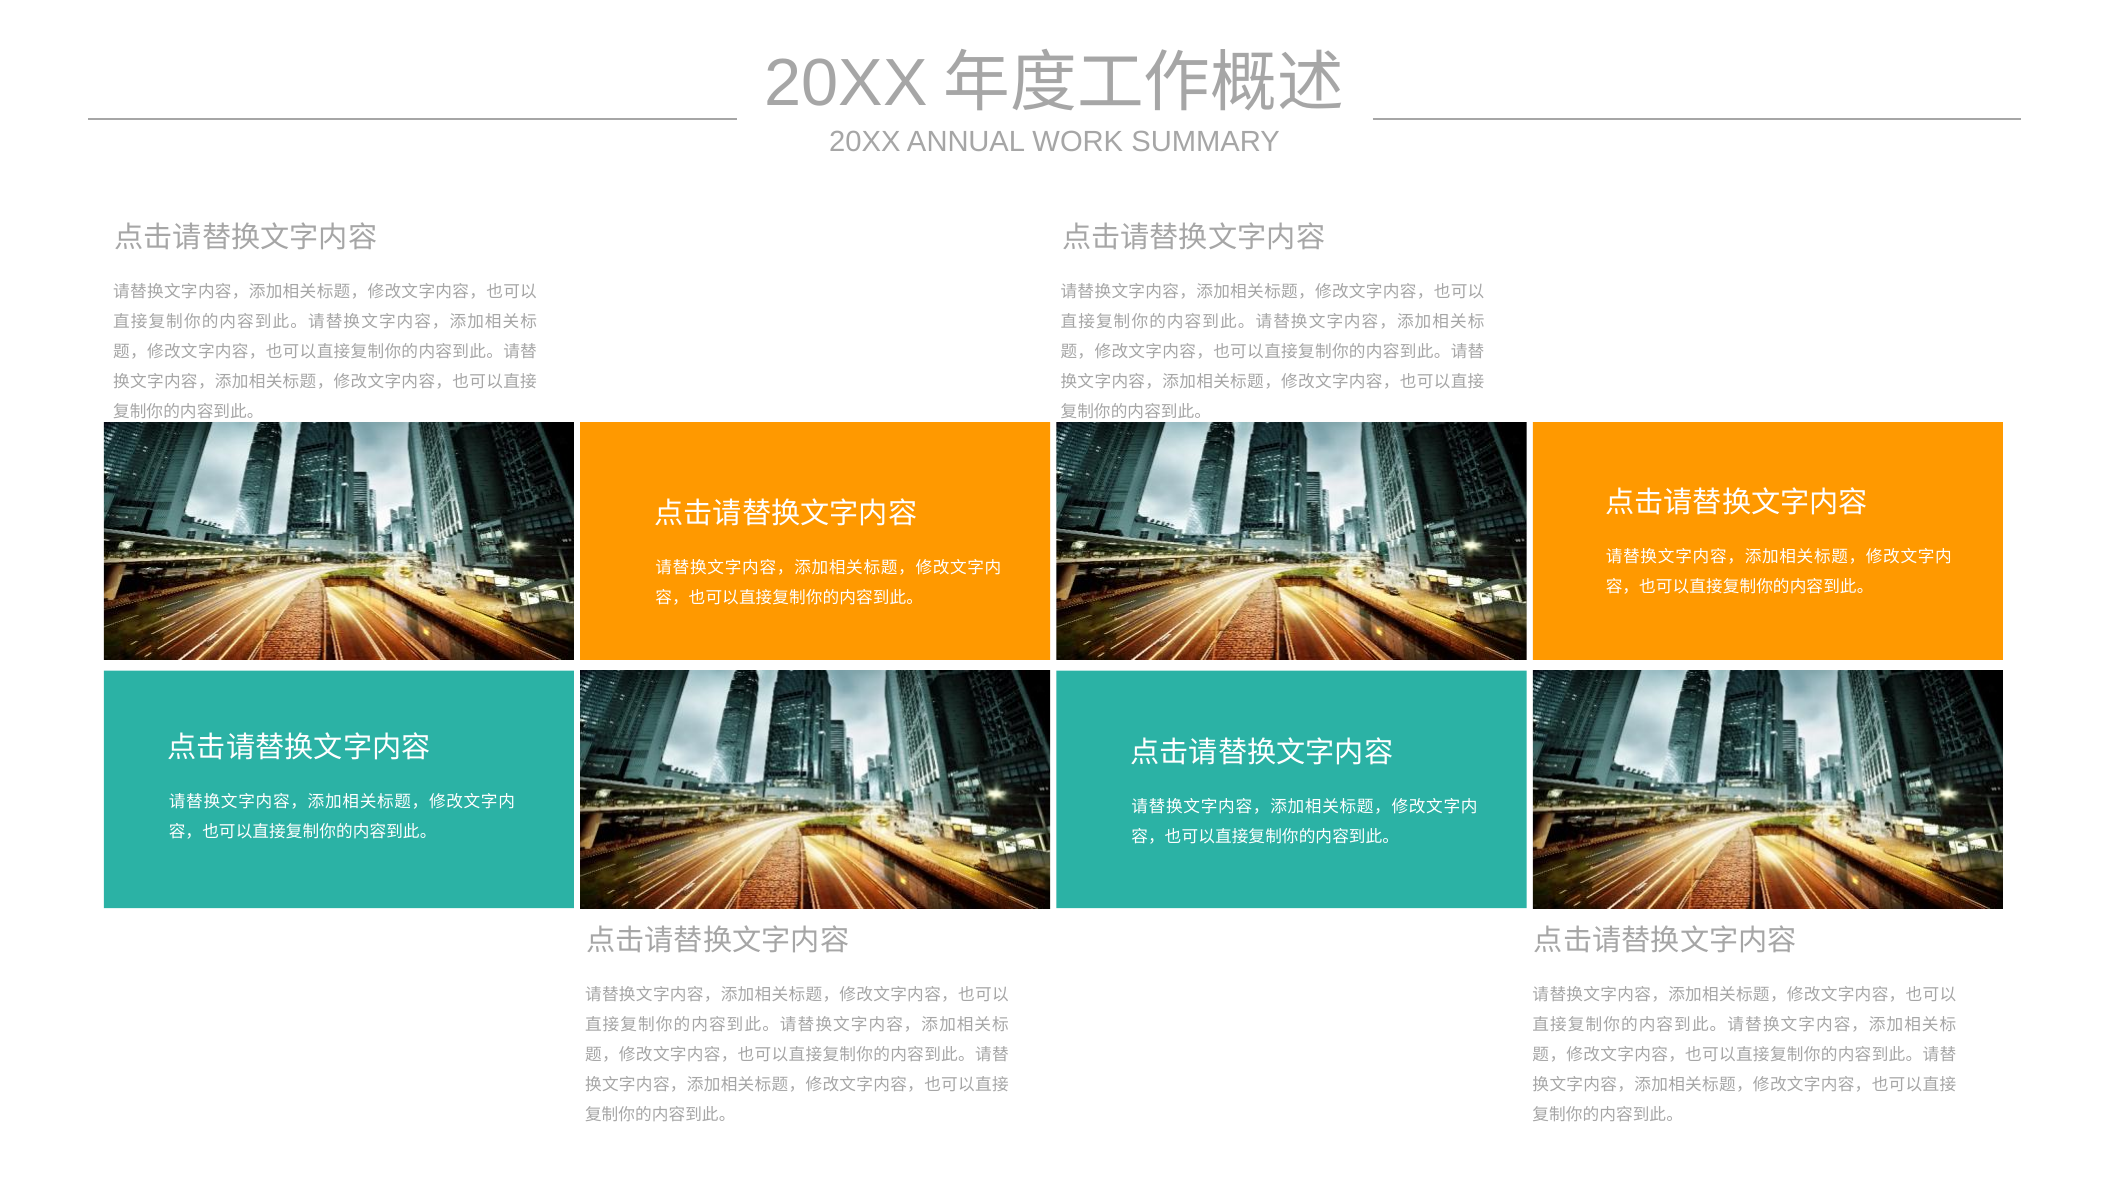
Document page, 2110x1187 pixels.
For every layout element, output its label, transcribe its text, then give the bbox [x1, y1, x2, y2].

text_box 点击请替换文字内容 [114, 218, 423, 254]
text_box 点击请替换文字内容 [1604, 483, 1873, 519]
text_box 点击请替换文字内容 [1130, 732, 1399, 769]
text_box 请替换文字内容，添加相关标题，修改文字内容，也可以直接复制你的内容到此。 [168, 781, 516, 841]
text_box [580, 422, 1051, 660]
text_box 20XX年度工作概述 [730, 38, 1379, 119]
text_box 请替换文字内容，添加相关标题，修改文字内容，也可以直接复制你的内容到此。 [1605, 536, 1953, 597]
text_box [1532, 670, 2003, 909]
text_box [1056, 422, 1527, 660]
text_box 请替换文字内容，添加相关标题，修改文字内容，也可以直接复制你的内容到此。请替换文字内容，添加相关标题，修改文字内容，也可以直接复制你的内容到此。请替换文字内容，添加相关标题，修改文字内容，也可以直接复制你的内容到此。 [1532, 974, 1958, 1124]
text_box 点击请替换文字内容 [167, 728, 436, 764]
text_box 点击请替换文字内容 [586, 921, 894, 957]
text_box 点击请替换文字内容 [1533, 921, 1842, 957]
text_box 20XX ANNUAL WORK SUMMARY [824, 122, 1285, 158]
text_box 请替换文字内容，添加相关标题，修改文字内容，也可以直接复制你的内容到此。请替换文字内容，添加相关标题，修改文字内容，也可以直接复制你的内容到此。请替换文字内容，添加相关标题，修改文字内容，也可以直接复制你的内容到此。 [113, 270, 538, 421]
text_box 请替换文字内容，添加相关标题，修改文字内容，也可以直接复制你的内容到此。请替换文字内容，添加相关标题，修改文字内容，也可以直接复制你的内容到此。请替换文字内容，添加相关标题，修改文字内容，也可以直接复制你的内容到此。 [1060, 270, 1486, 421]
text_box 请替换文字内容，添加相关标题，修改文字内容，也可以直接复制你的内容到此。 [1131, 785, 1479, 846]
text_box 点击请替换文字内容 [654, 494, 923, 530]
text_box [103, 422, 574, 660]
text_box [1056, 670, 1527, 909]
text_box [103, 670, 574, 909]
text_box 请替换文字内容，添加相关标题，修改文字内容，也可以直接复制你的内容到此。 [655, 546, 1002, 607]
text_box [580, 670, 1051, 909]
text_box 请替换文字内容，添加相关标题，修改文字内容，也可以直接复制你的内容到此。请替换文字内容，添加相关标题，修改文字内容，也可以直接复制你的内容到此。请替换文字内容，添加相关标题，修改文字内容，也可以直接复制你的内容到此。 [585, 974, 1010, 1124]
text_box [1532, 422, 2003, 660]
text_box 点击请替换文字内容 [1062, 218, 1370, 254]
